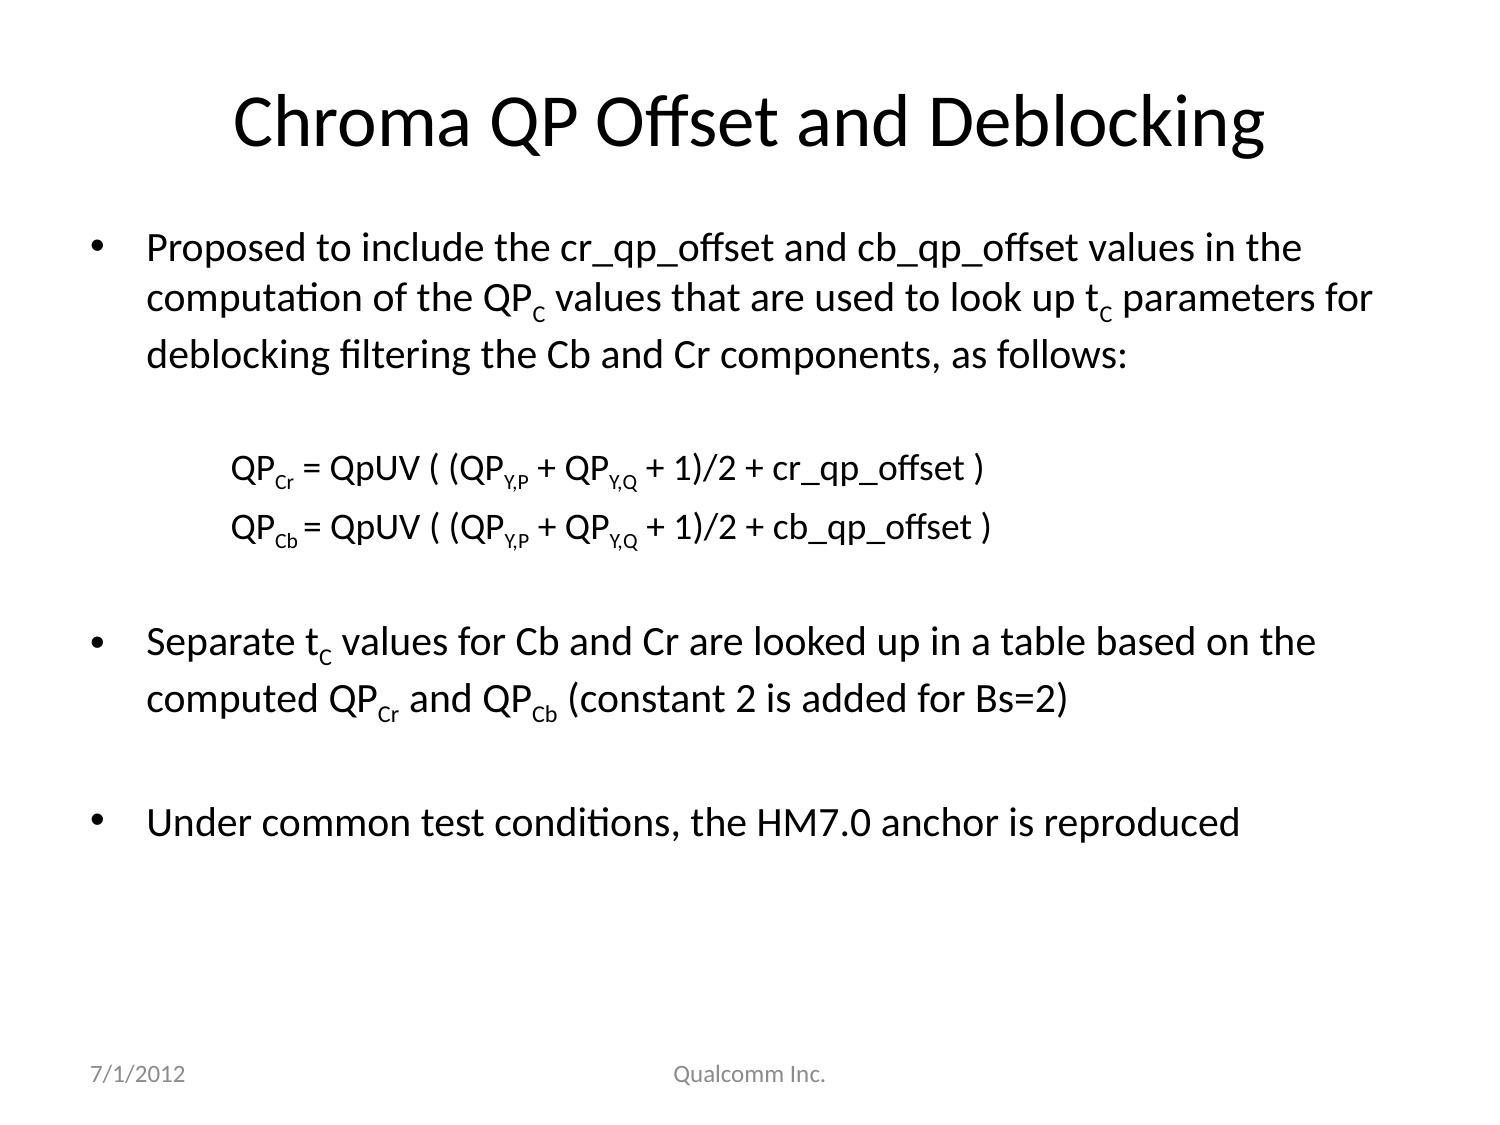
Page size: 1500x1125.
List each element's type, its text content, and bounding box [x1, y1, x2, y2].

footer Qualcomm Inc. [512, 1042, 988, 1103]
title Chroma QP Offset and Deblocking [75, 45, 1425, 188]
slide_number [75, 1042, 425, 1103]
list Proposed to include the cr_qp_offset and cb_qp_offset values in the computation of the QPC values that are used to look up tC parameters for deblocking filtering the Cb and Cr components, as follows: QPCr = QpUV ( (QPY,P + QPY,Q + 1)/2 + cr_qp_offset ) QPCb = QpUV ( (QPY,P + QPY,Q + 1)/2 + cb_qp_offset ) Separate tC values for Cb and Cr are looked up in a table based on the computed QPCr and QPCb (constant 2 is added for Bs=2) Under common test conditions, the HM7.0 anchor is reproduced [75, 212, 1425, 1005]
